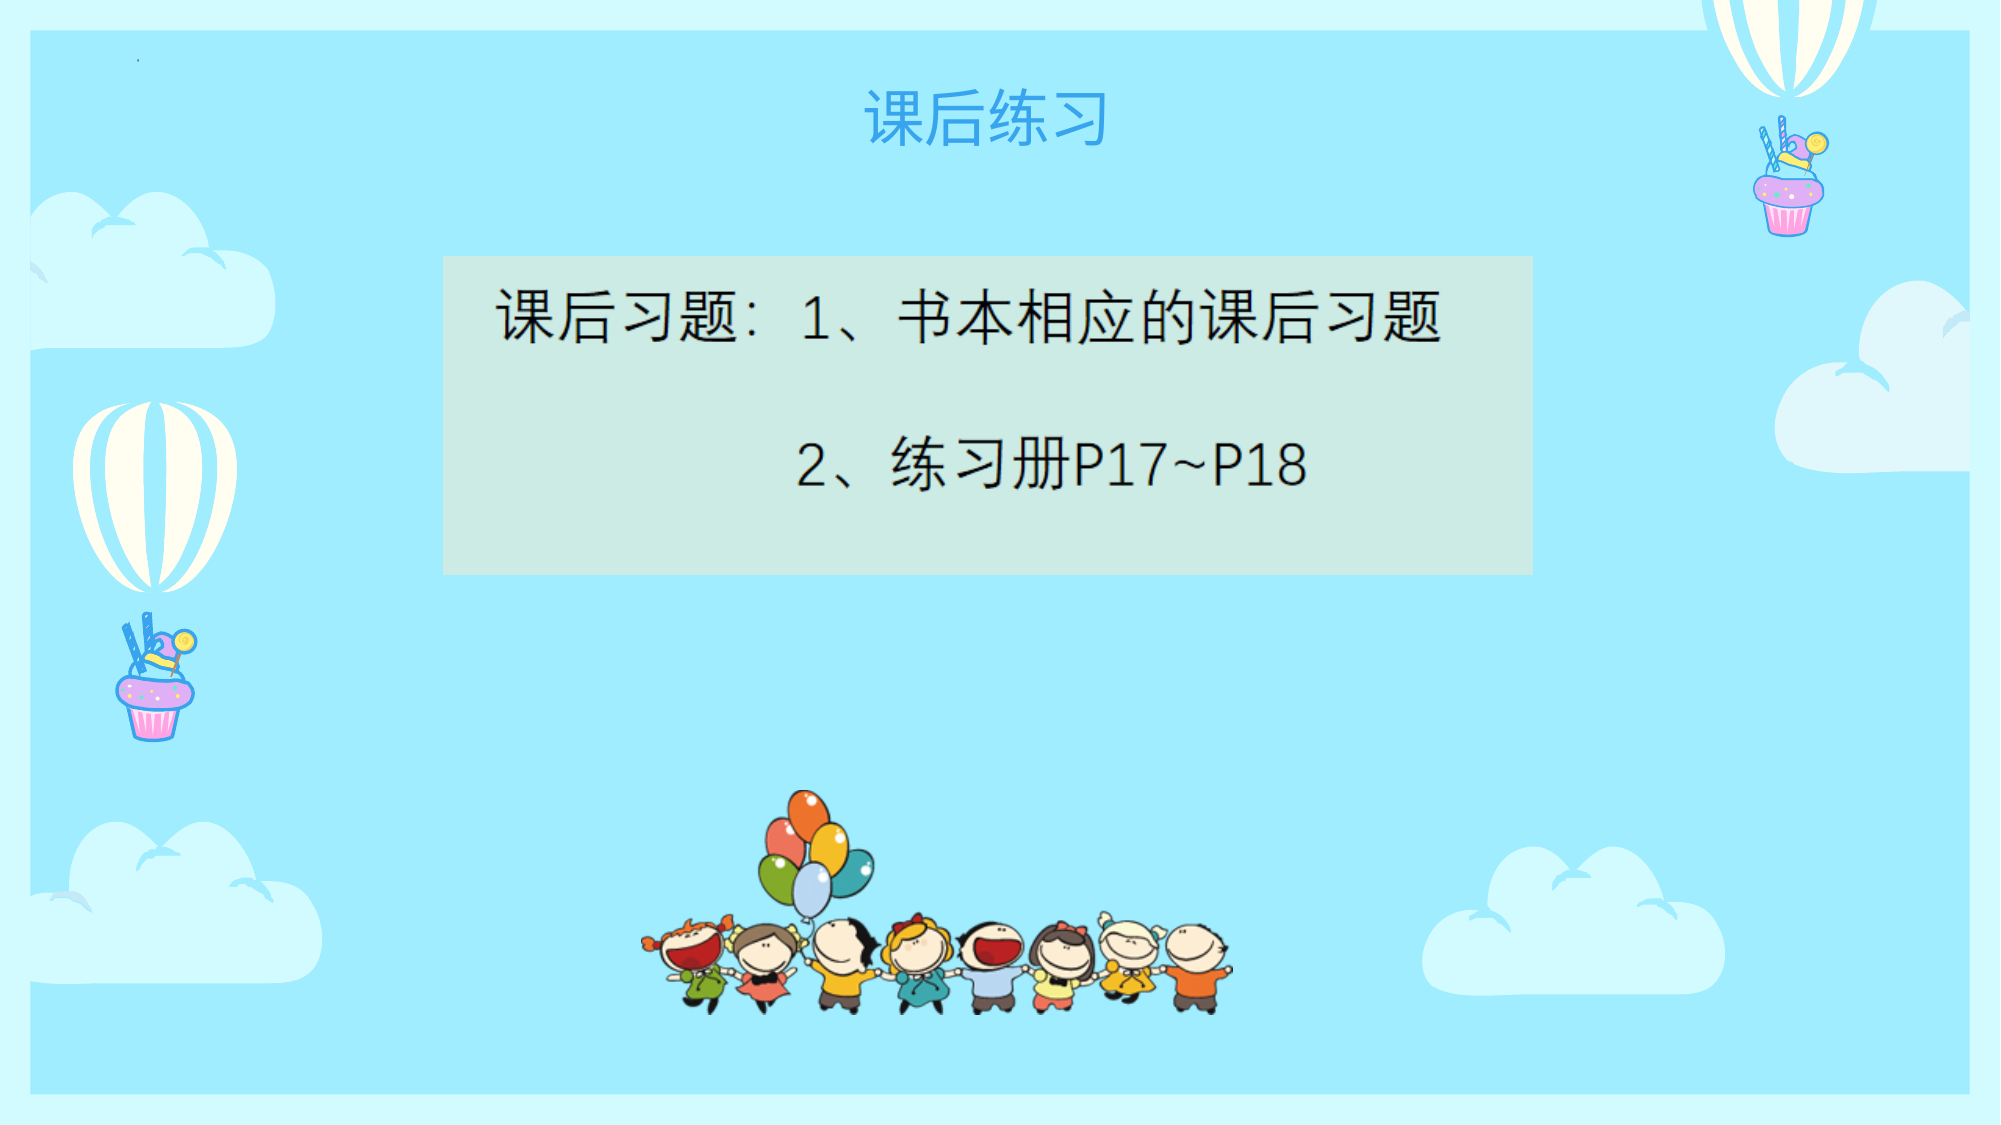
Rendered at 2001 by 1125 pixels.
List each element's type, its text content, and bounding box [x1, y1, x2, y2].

picture [443, 255, 1533, 575]
text_box [0, 0, 2000, 1125]
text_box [1771, 280, 1970, 475]
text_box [27, 821, 327, 984]
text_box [1701, 0, 1877, 238]
picture [641, 790, 1233, 1015]
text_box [30, 191, 280, 351]
text_box 课后练习 [847, 72, 1153, 162]
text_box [1419, 846, 1730, 998]
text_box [59, 399, 251, 742]
